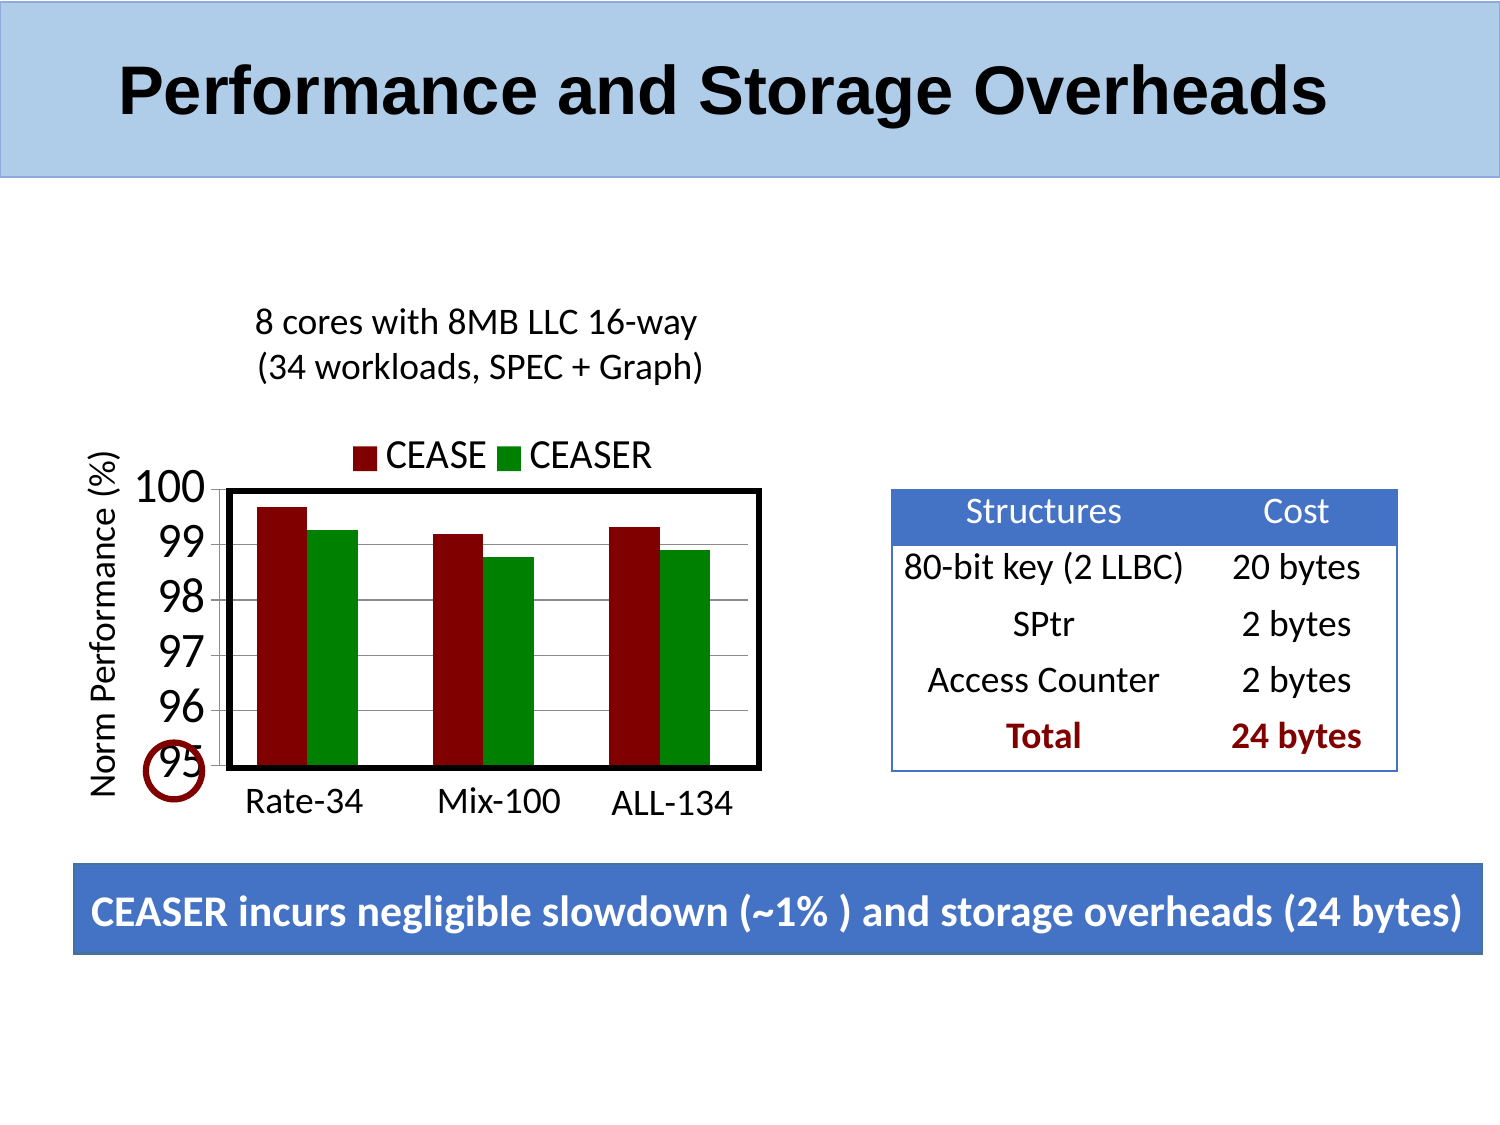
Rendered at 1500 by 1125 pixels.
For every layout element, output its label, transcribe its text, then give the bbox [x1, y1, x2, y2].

text_box CEASER incurs negligible slowdown (~1% ) and storage overheads (24 bytes) [73, 863, 1483, 955]
text_box 8 cores with 8MB LLC 16-way (34 workloads, SPEC + Graph) [239, 289, 722, 395]
table_cell SPtr [893, 602, 1196, 659]
title Performance and Storage Overheads [103, 34, 1397, 151]
table_header Cost [1196, 491, 1396, 546]
table_cell 2 bytes [1196, 602, 1396, 659]
table_cell Total [893, 715, 1196, 770]
table_cell 24 bytes [1196, 715, 1396, 770]
table_cell Access Counter [893, 659, 1196, 715]
table_cell 80-bit key (2 LLBC) [893, 546, 1196, 602]
table_cell 2 bytes [1196, 659, 1396, 715]
table_cell 20 bytes [1196, 546, 1396, 602]
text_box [69, 423, 760, 832]
table_header Structures [893, 491, 1196, 546]
